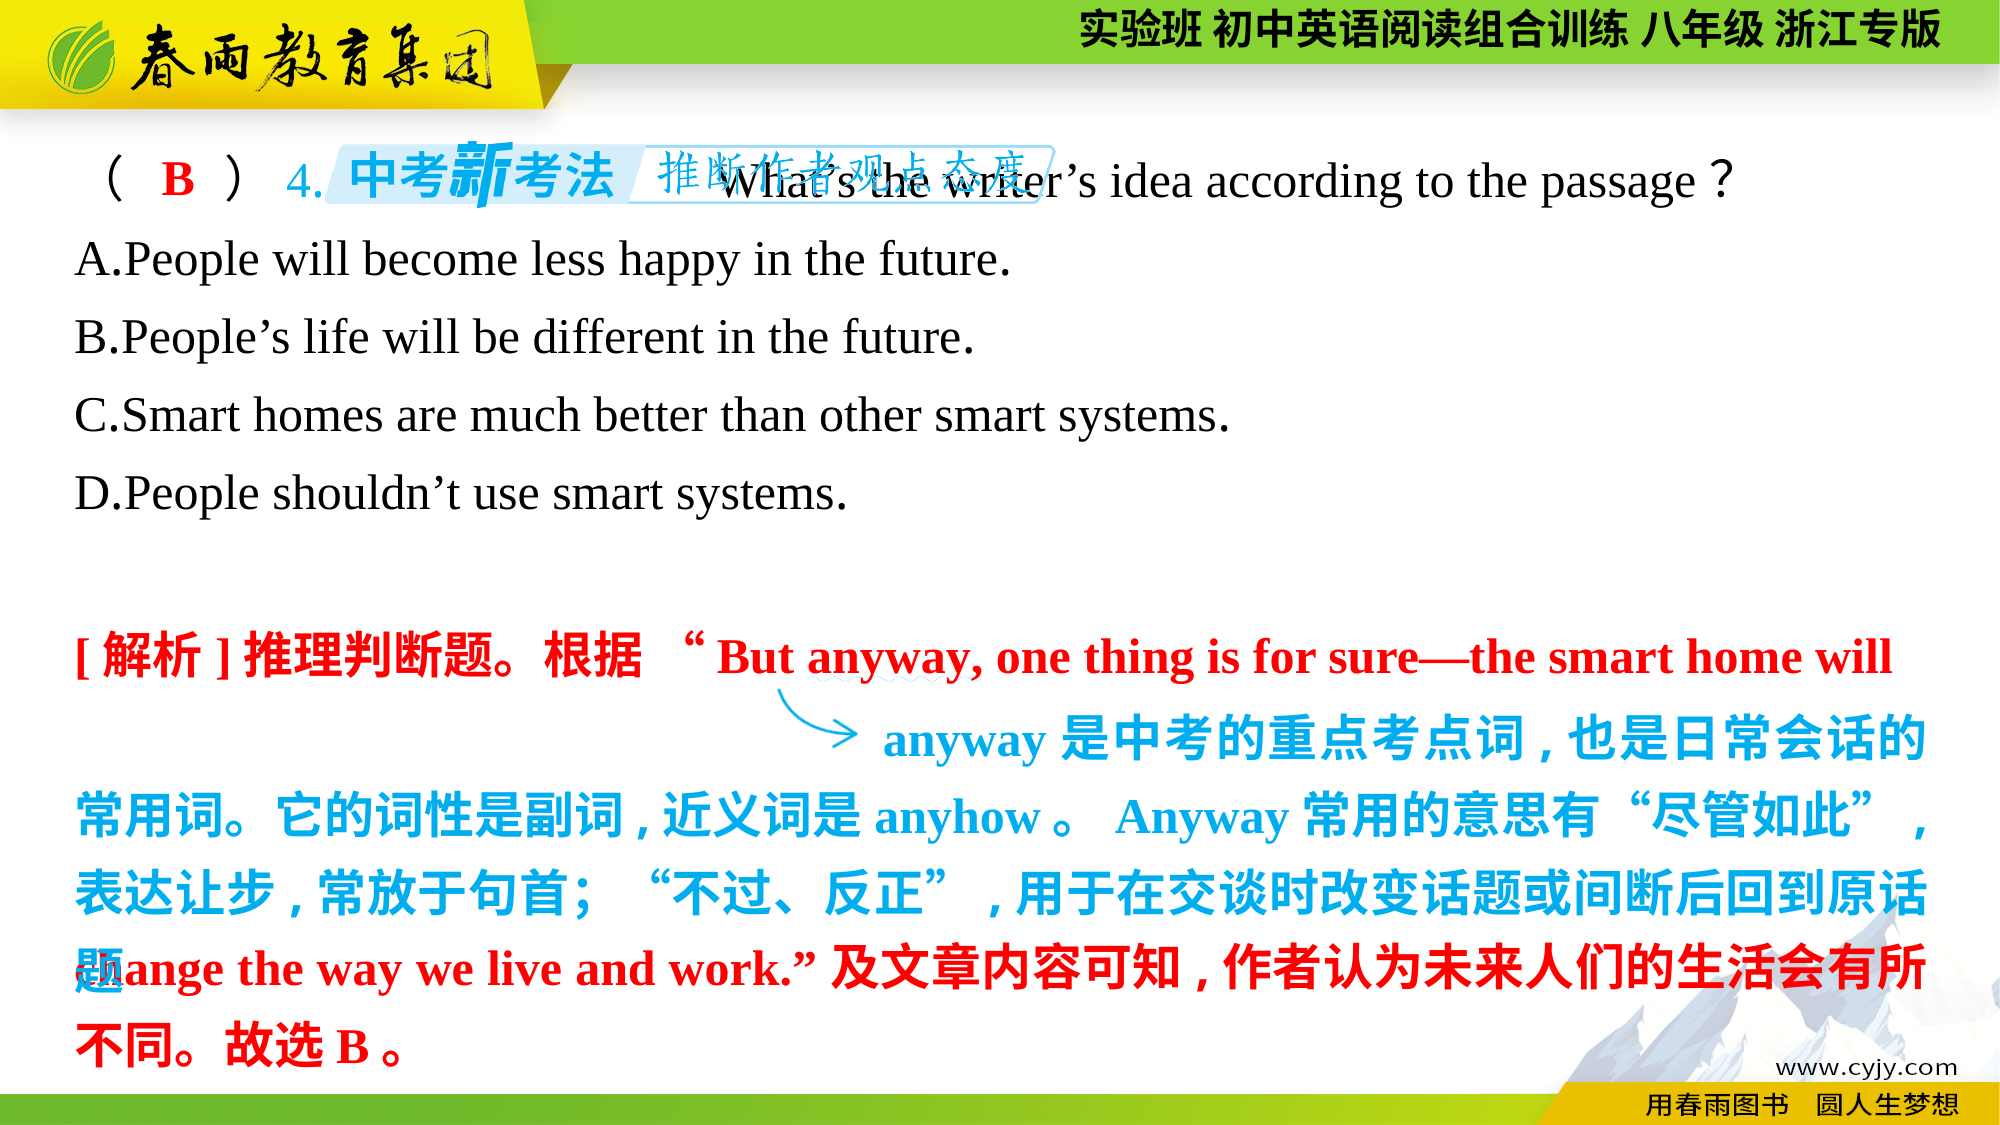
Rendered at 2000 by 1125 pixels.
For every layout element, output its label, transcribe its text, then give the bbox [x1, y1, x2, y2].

picture [0, 0, 2000, 1125]
text_box anyway是中考的重点考点词,也是日常会话的常用词。它的词性是副词,近义词是anyhow。Anyway常用的意思有“尽管如此”,表达让步,常放于句首；“不过、反正”,用于在交谈时改变话题或间断后回到原话题 [59, 680, 1944, 1008]
list （ ）4. What’s the writer’s idea according to the passage？ A.People will become less happy in the future. B.People’s life will be different in the future. C.Smart homes are much better than other smart systems. D.People shouldn’t use smart systems. [59, 122, 1944, 597]
text_box [解析]推理判断题。根据 “But anyway, one thing is for sure—the smart home will change the way we live and work.”及文章内容可知,作者认为未来人们的生活会有所不同。故选B。 [59, 1008, 1944, 1081]
text_box B [146, 120, 210, 213]
text_box [解析]推理判断题。根据 “But anyway, one thing is for sure—the smart home will change the way we live and work.”及文章内容可知,作者认为未来人们的生活会有所不同。故选B。 [59, 597, 1944, 680]
